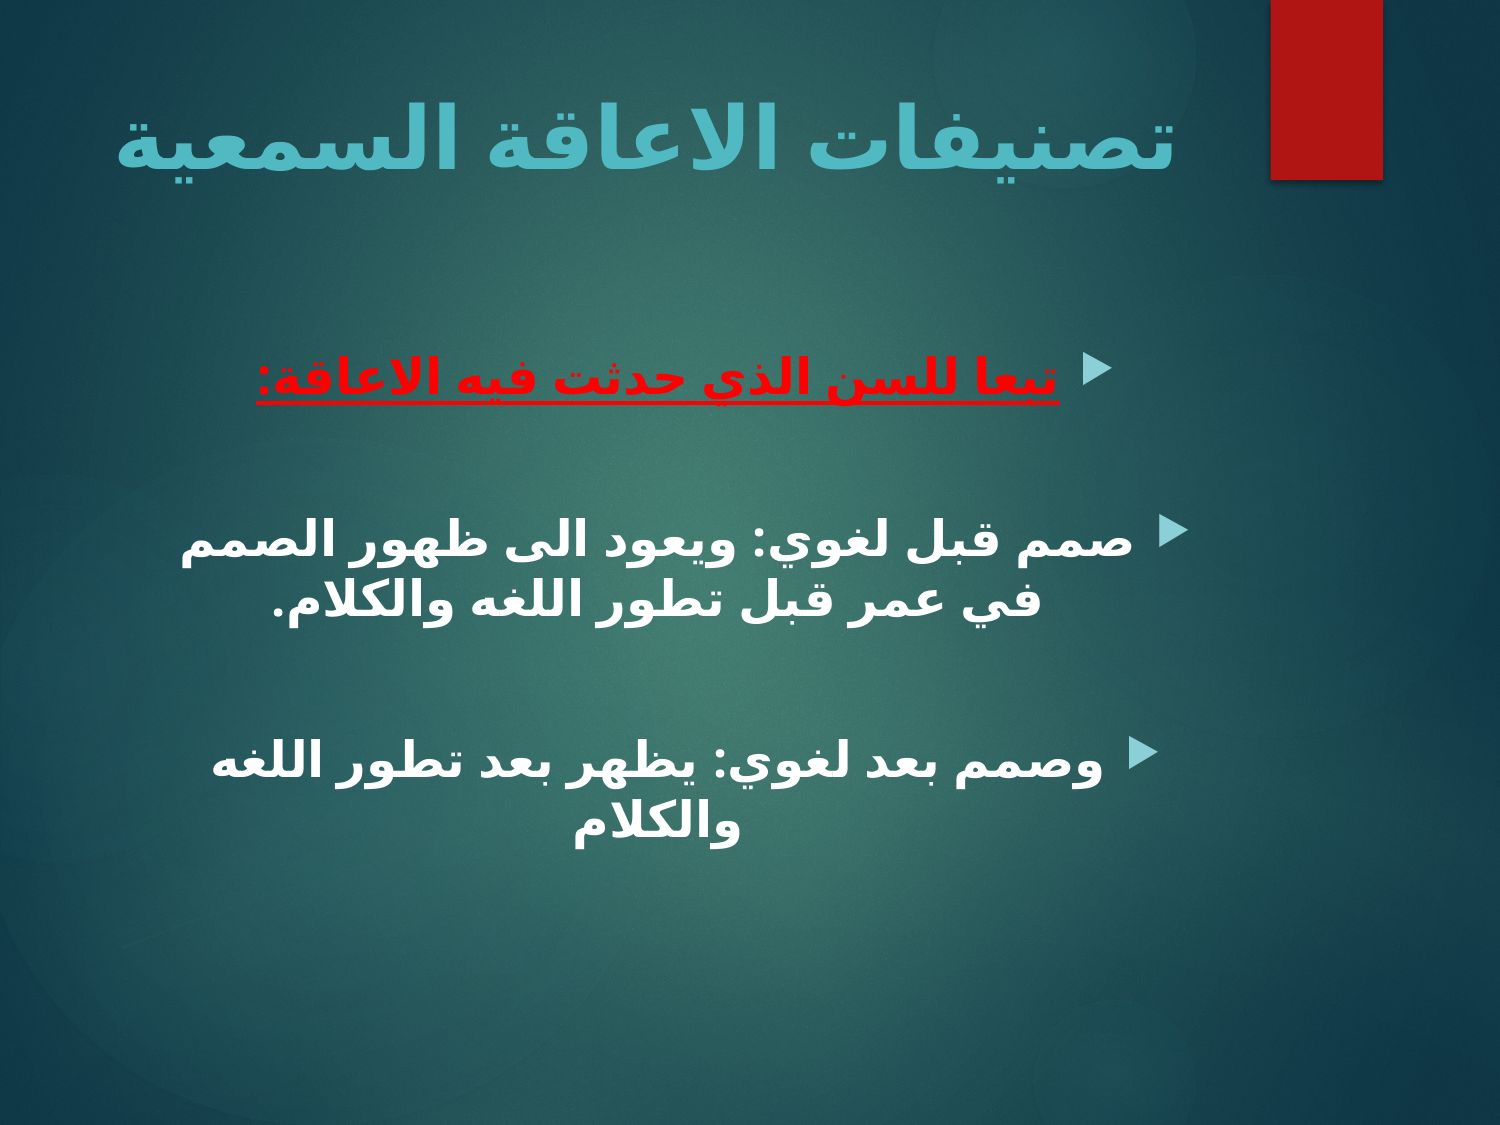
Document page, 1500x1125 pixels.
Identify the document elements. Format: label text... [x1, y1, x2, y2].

title تصنيفات الاعاقة السمعية [79, 74, 1237, 304]
list تبعا للسن الذي حدثت فيه الاعاقة: صمم قبل لغوي: ويعود الى ظهور الصمم في عمر قبل تطور اللغه والكلام. وصمم بعد لغوي: يظهر بعد تطور اللغه والكلام [135, 336, 1237, 1025]
